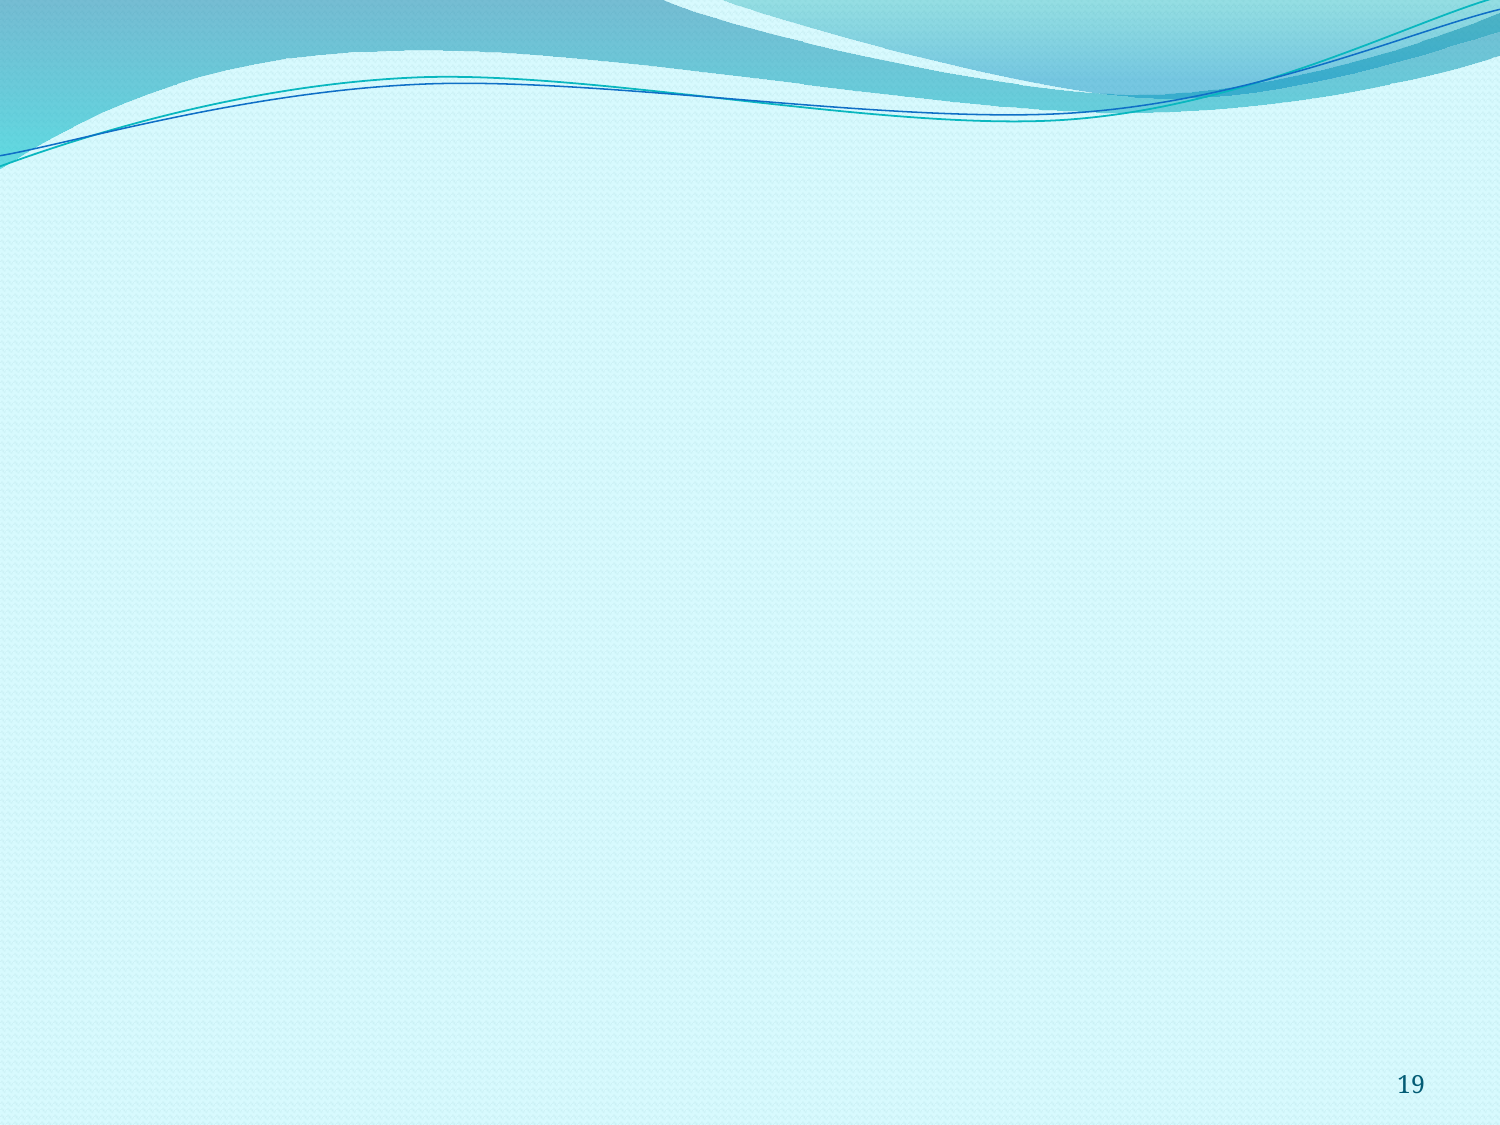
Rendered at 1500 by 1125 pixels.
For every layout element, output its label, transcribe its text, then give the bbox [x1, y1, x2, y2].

slide_number 19 [1299, 1042, 1425, 1103]
